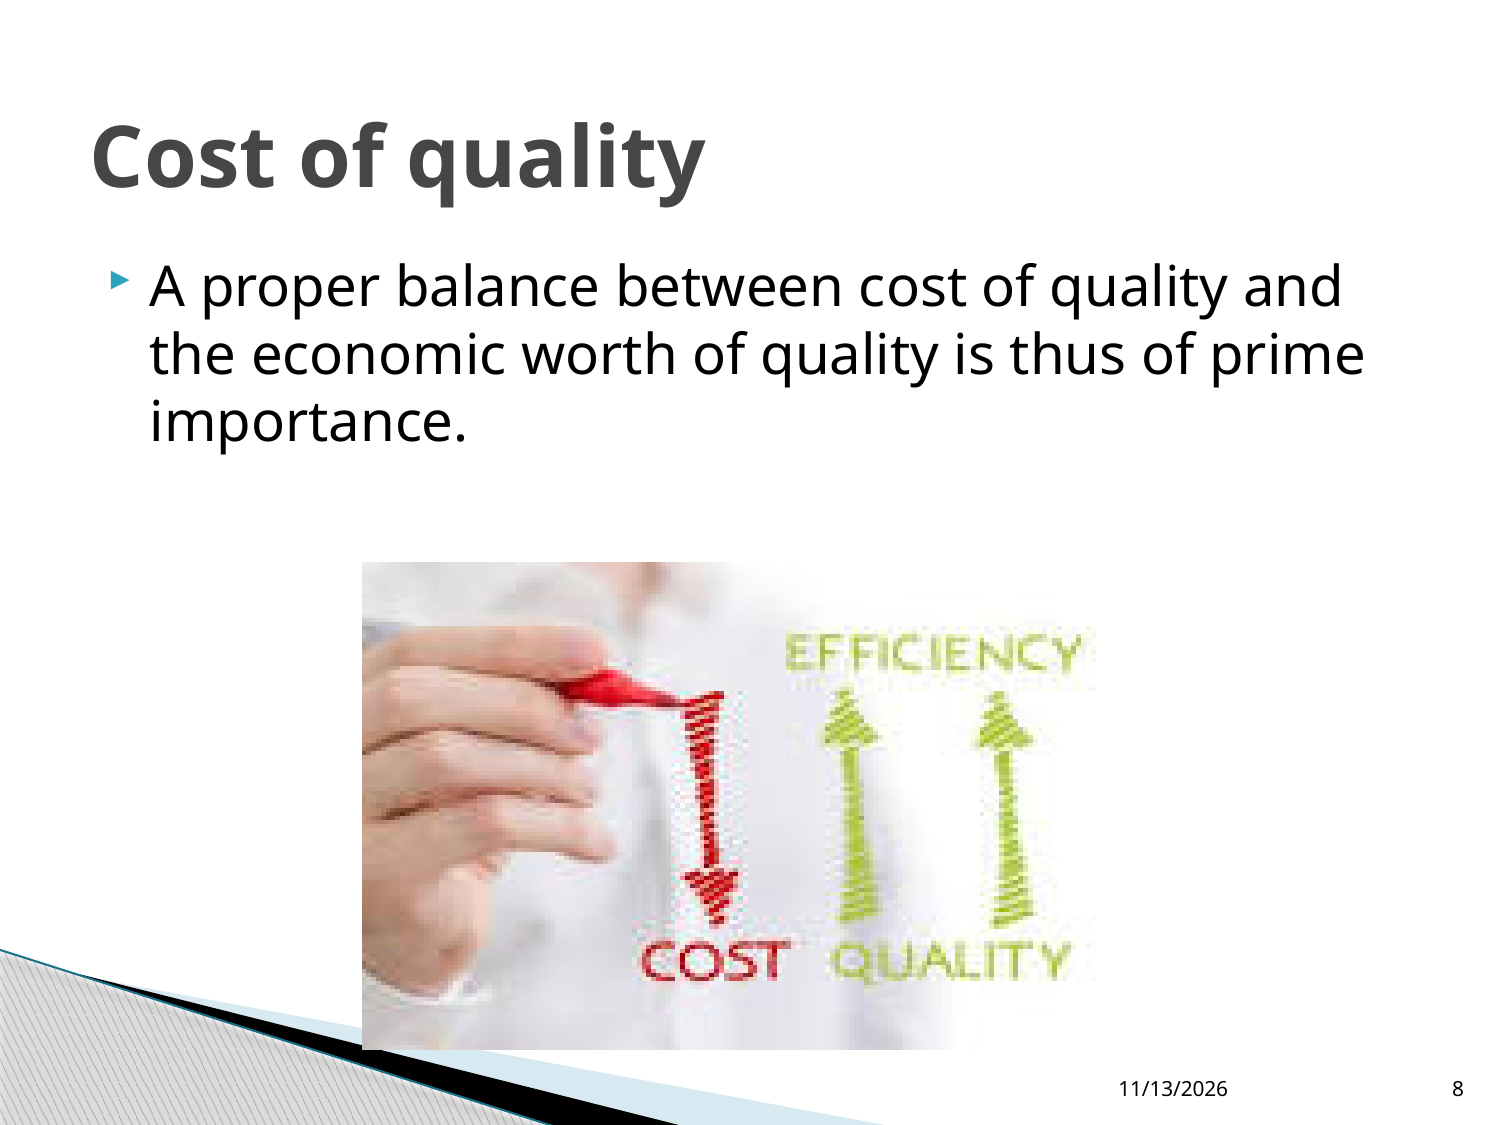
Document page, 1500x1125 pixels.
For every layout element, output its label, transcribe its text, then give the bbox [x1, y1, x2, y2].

slide_number 8 [1418, 1051, 1479, 1112]
title Cost of quality [75, 45, 1425, 263]
list A proper balance between cost of quality and the economic worth of quality is thus of prime importance. [75, 263, 1425, 986]
picture [362, 562, 1126, 1051]
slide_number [1103, 1051, 1418, 1112]
